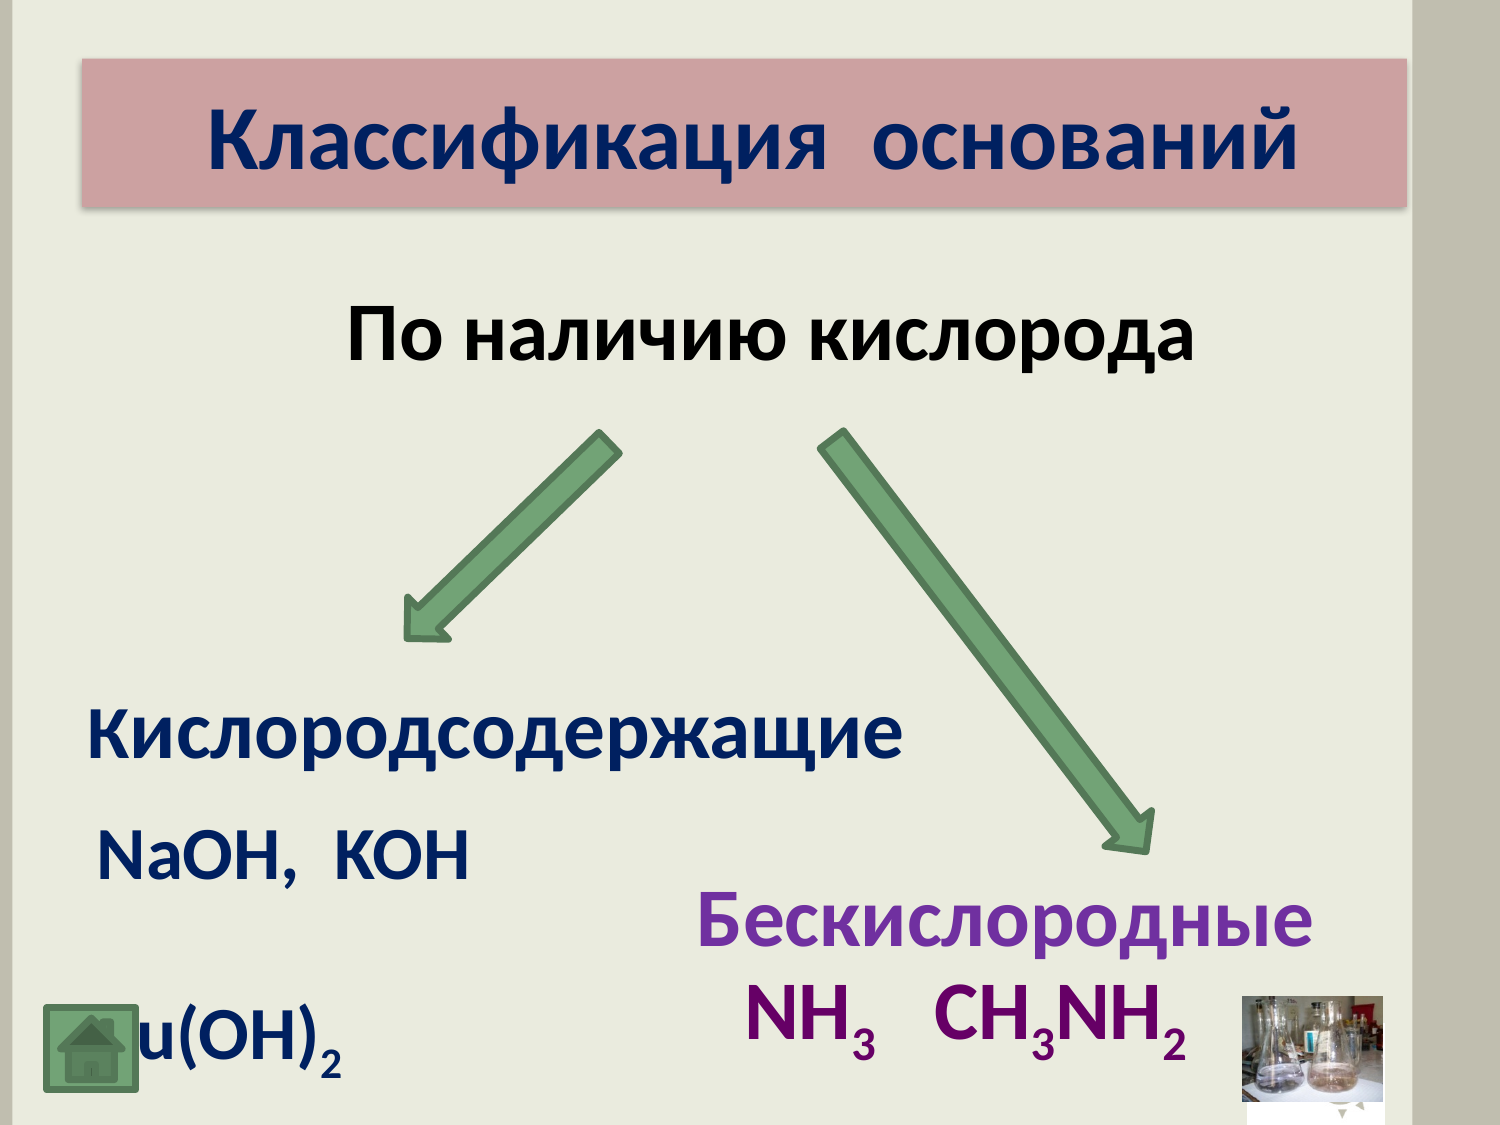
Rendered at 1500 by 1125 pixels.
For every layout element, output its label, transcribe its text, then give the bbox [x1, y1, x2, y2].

text_box По наличию кислорода [331, 269, 1232, 385]
text_box NaOH, KOH Cu(OH)2 [81, 796, 516, 910]
text_box Кислородсодержащие [72, 667, 938, 783]
text_box CH3NH2 [919, 949, 1202, 1078]
text_box [816, 427, 1155, 855]
text_box Бескислородные [682, 855, 1350, 971]
text_box NH3 [729, 949, 891, 1078]
picture [1242, 996, 1383, 1102]
text_box [403, 428, 623, 643]
text_box Классификация оснований [192, 70, 1317, 195]
text_box [43, 1004, 139, 1093]
